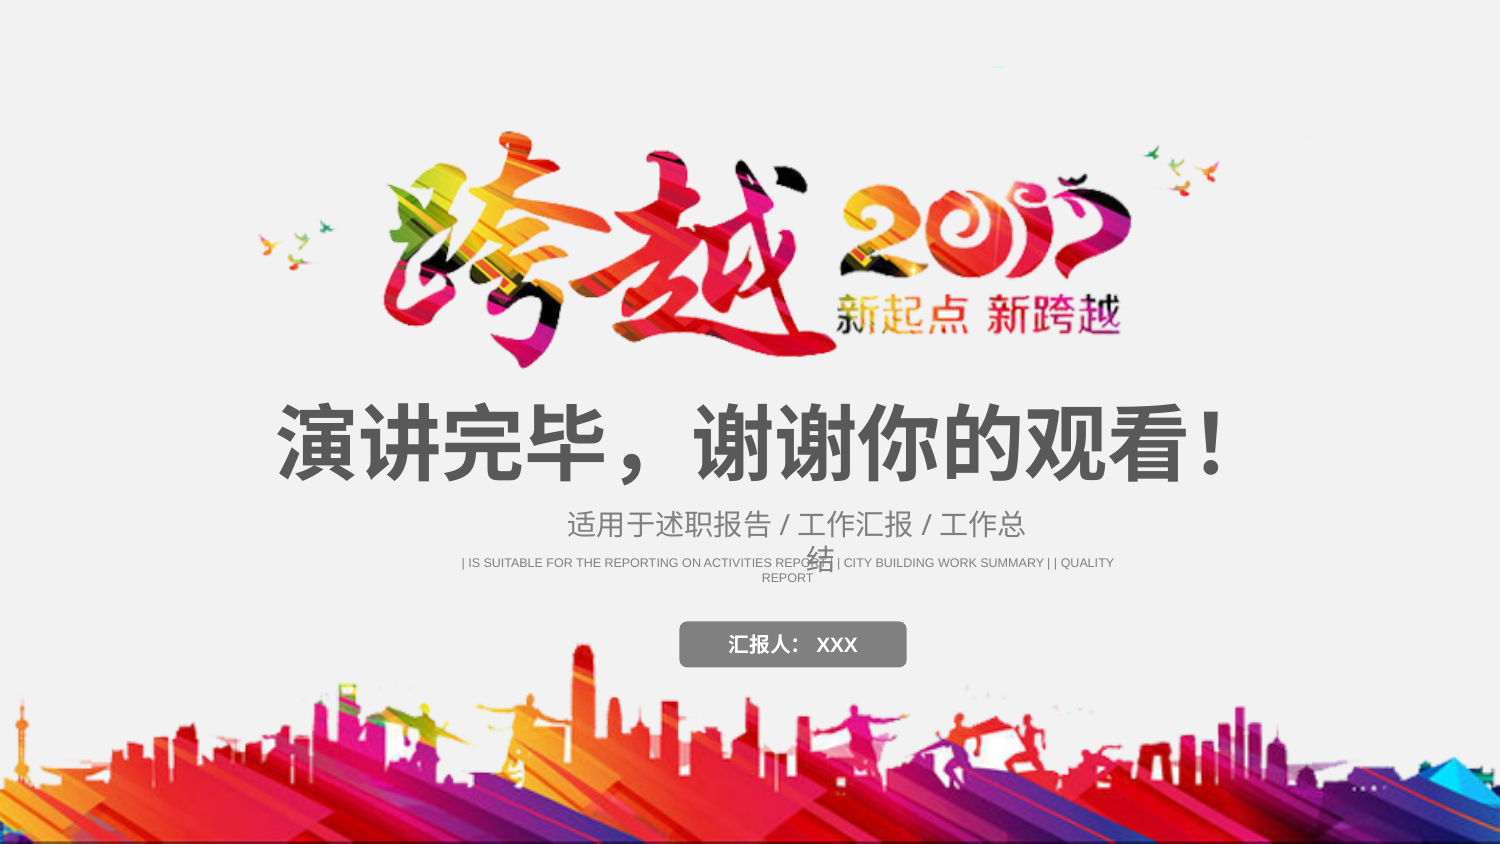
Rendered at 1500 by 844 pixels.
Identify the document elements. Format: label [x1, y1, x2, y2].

picture [0, 0, 1500, 844]
text_box [679, 621, 907, 668]
